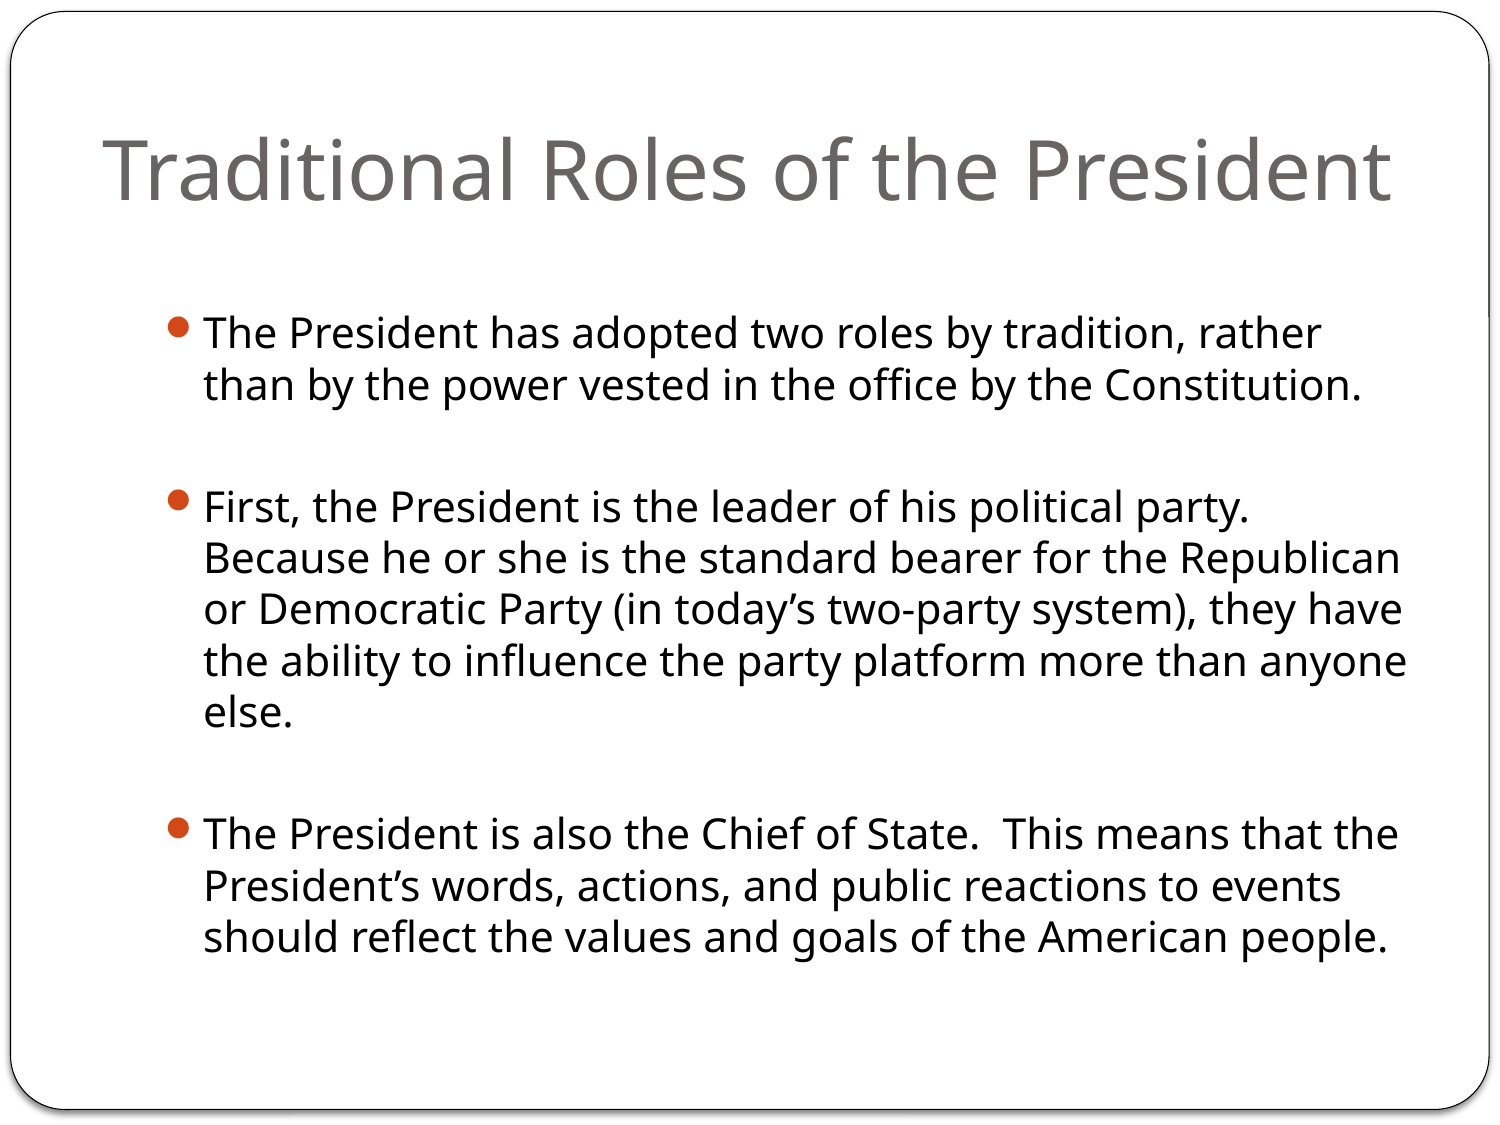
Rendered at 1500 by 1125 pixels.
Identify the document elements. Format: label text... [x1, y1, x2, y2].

title Traditional Roles of the President [87, 45, 1450, 233]
list The President has adopted two roles by tradition, rather than by the power vested in the office by the Constitution. First, the President is the leader of his political party. Because he or she is the standard bearer for the Republican or Democratic Party (in today’s two-party system), they have the ability to influence the party platform more than anyone else. The President is also the Chief of State. This means that the President’s words, actions, and public reactions to events should reflect the values and goals of the American people. [150, 237, 1425, 988]
